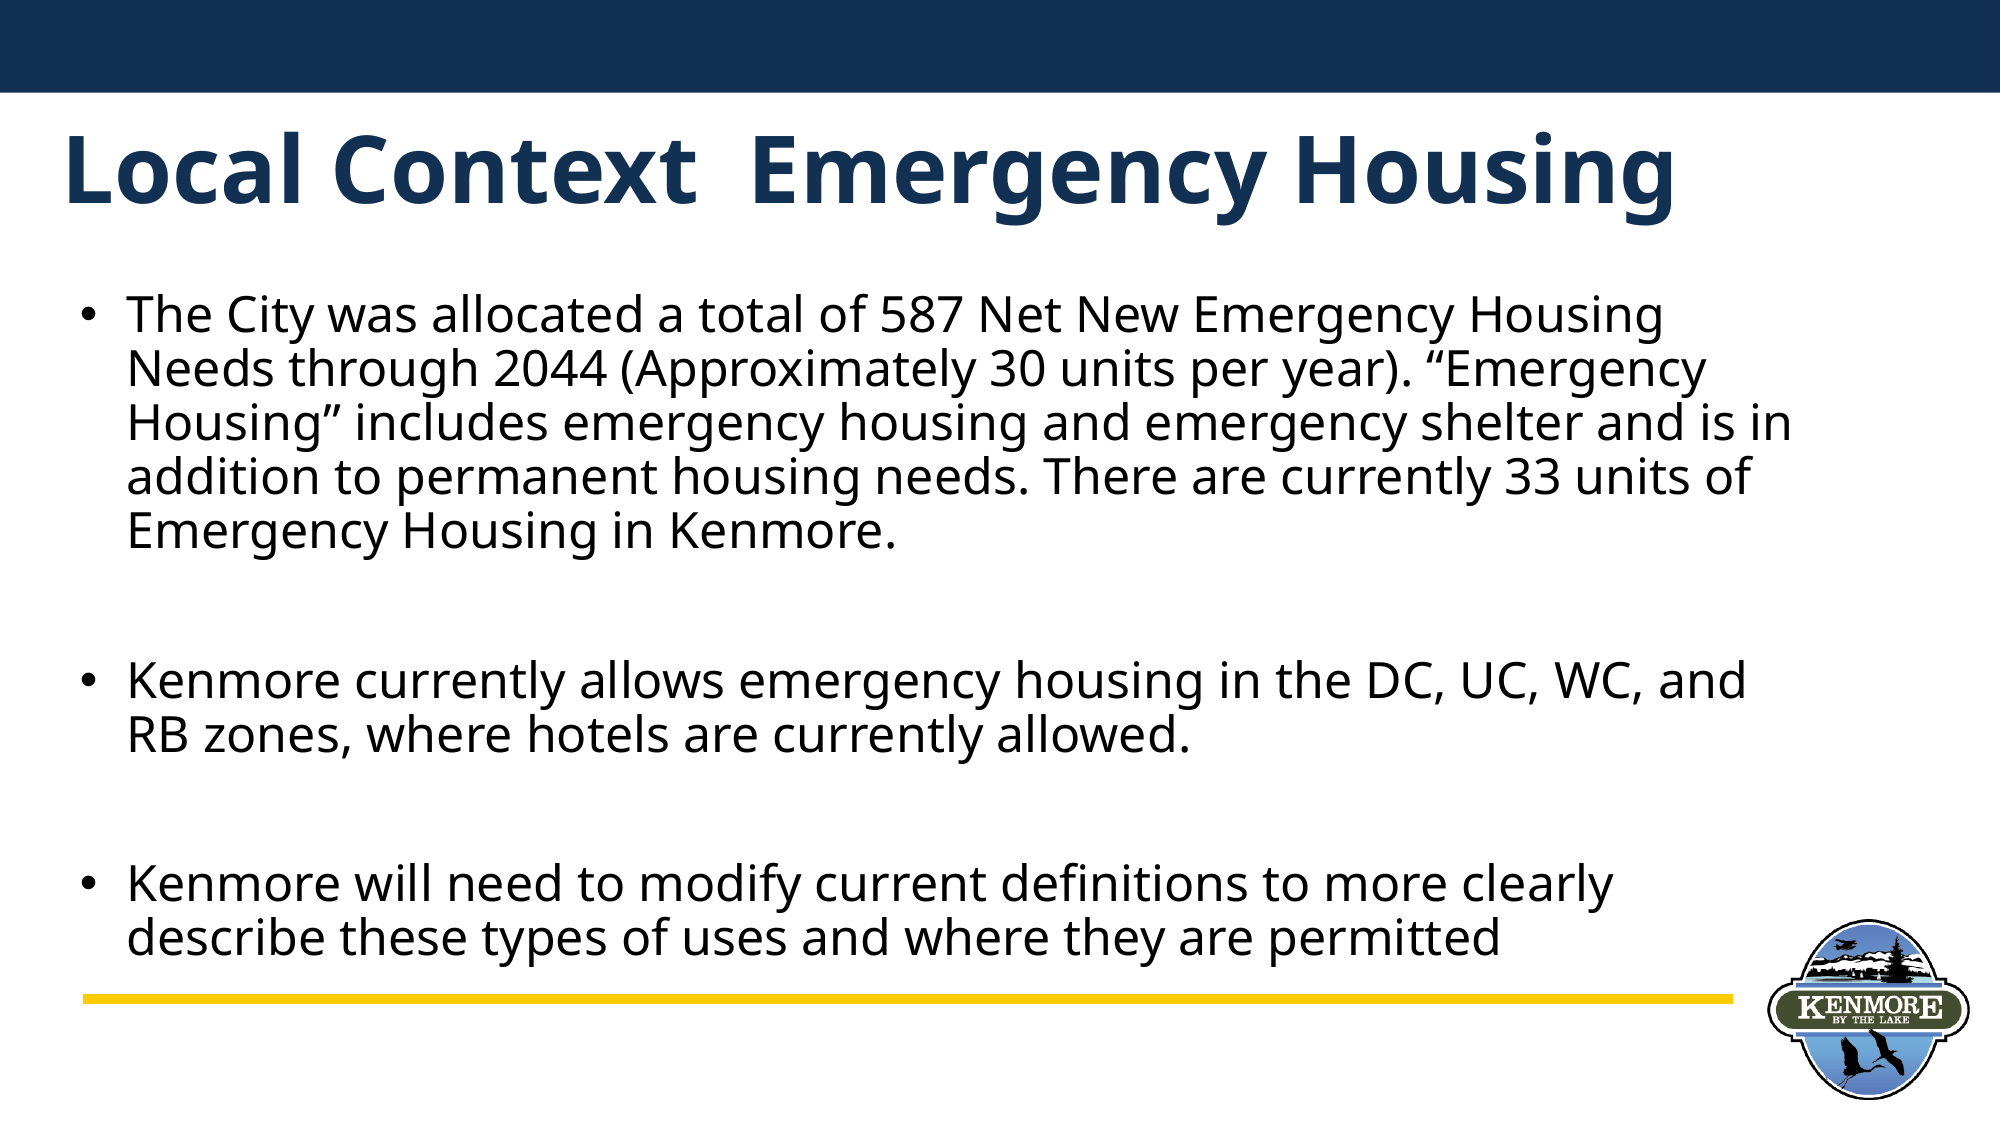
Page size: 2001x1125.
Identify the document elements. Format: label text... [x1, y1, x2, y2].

slide_number 15 [1412, 1042, 1863, 1103]
title Local Context Emergency Housing [46, 94, 1940, 231]
text_box [0, 0, 2000, 94]
subtitle The City was allocated a total of 587 Net New Emergency Housing Needs through 2044 (Approximately 30 units per year). “Emergency Housing” includes emergency housing and emergency shelter and is in addition to permanent housing needs. There are currently 33 units of Emergency Housing in Kenmore. Kenmore currently allows emergency housing in the DC, UC, WC, and RB zones, where hotels are currently allowed. Kenmore will need to modify current definitions to more clearly describe these types of uses and where they are permitted [64, 281, 1817, 956]
picture [1767, 919, 1970, 1100]
